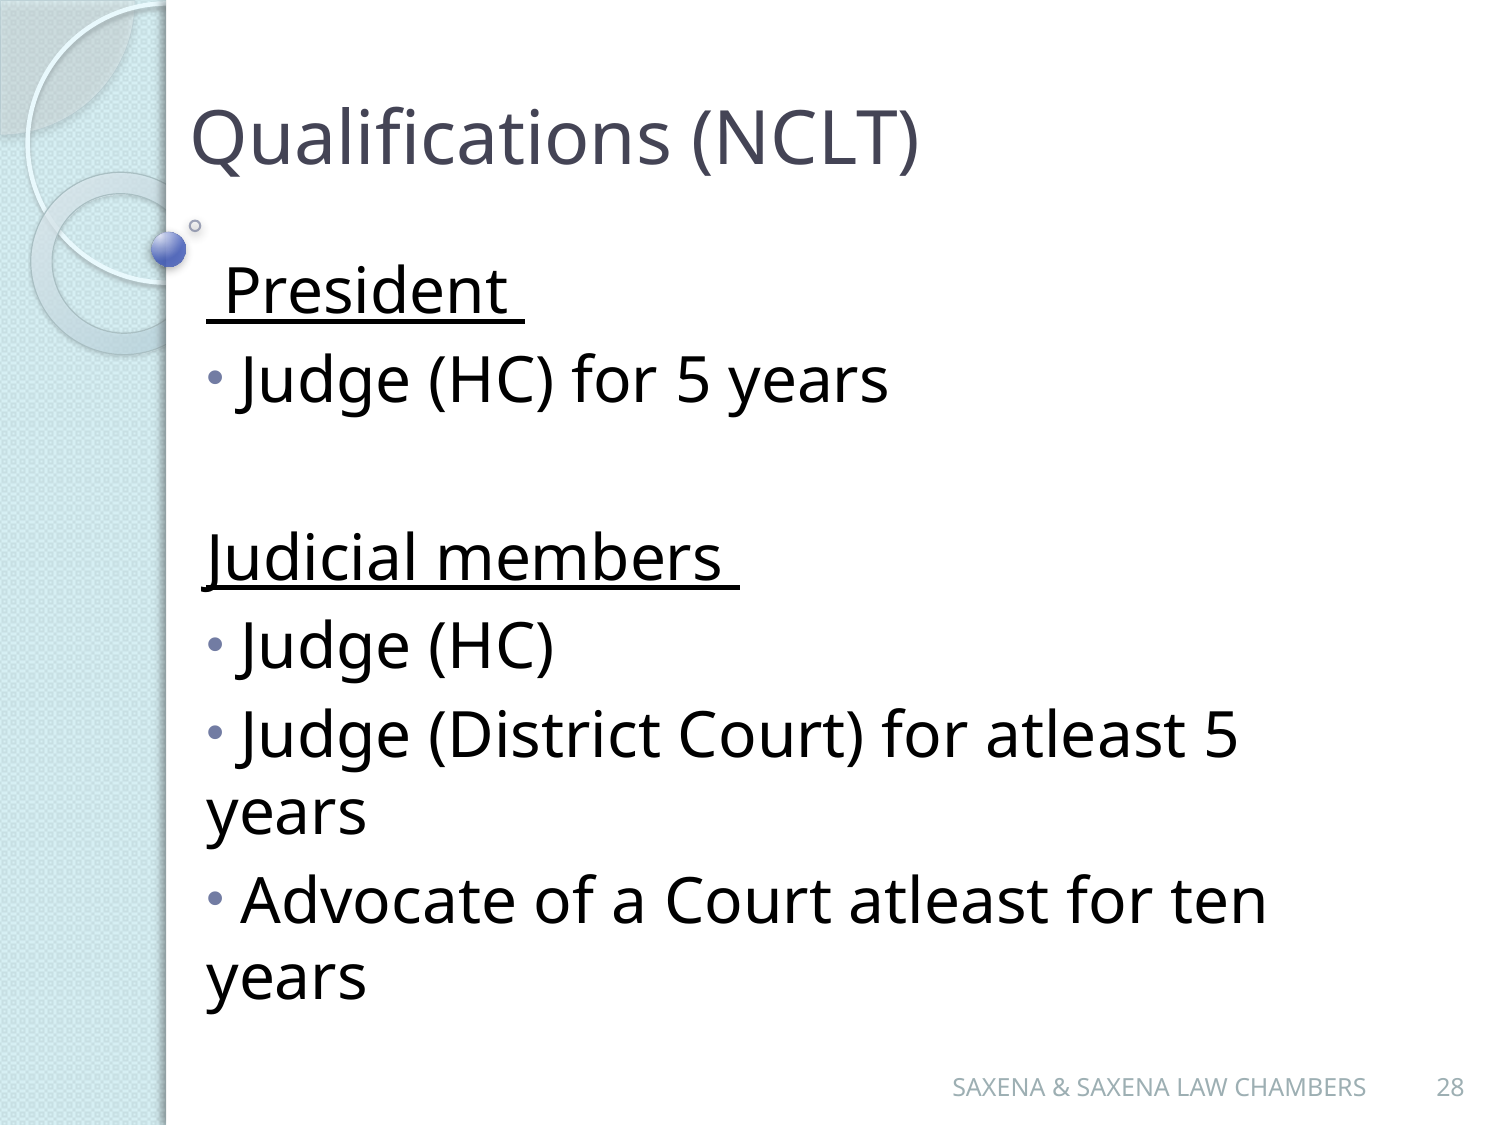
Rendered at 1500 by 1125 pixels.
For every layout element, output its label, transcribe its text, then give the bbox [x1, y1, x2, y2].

title Qualifications (NCLT) [174, 50, 1363, 188]
slide_number 28 [1413, 1034, 1488, 1113]
subtitle President Judge (HC) for 5 years Judicial members Judge (HC) Judge (District Court) for atleast 5 years Advocate of a Court atleast for ten years [187, 249, 1388, 1025]
footer SAXENA & SAXENA LAW CHAMBERS [937, 1034, 1413, 1113]
